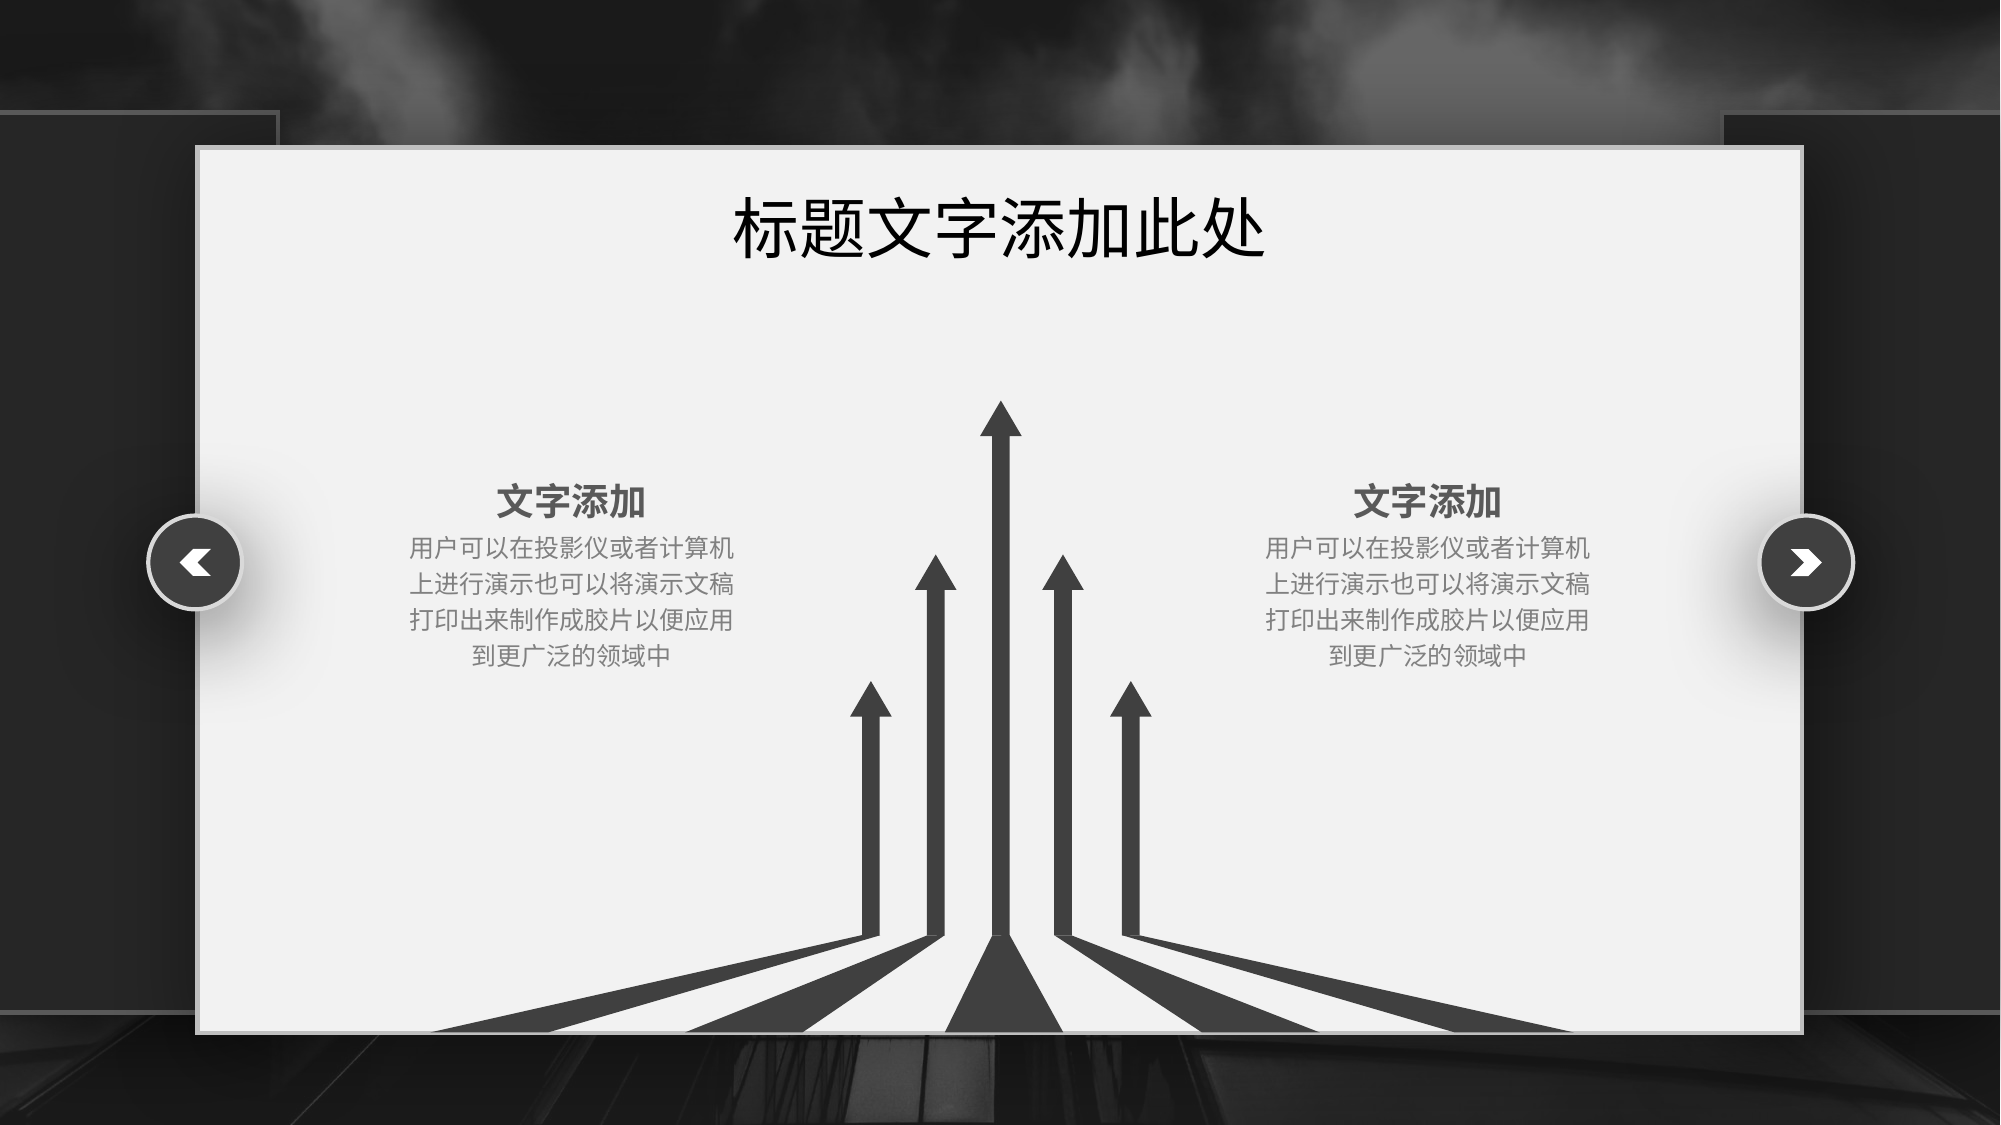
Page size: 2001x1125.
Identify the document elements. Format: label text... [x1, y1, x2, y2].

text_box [387, 461, 756, 680]
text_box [1244, 461, 1612, 680]
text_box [430, 400, 1574, 1033]
text_box 标题文字添加此处 [718, 179, 1282, 274]
